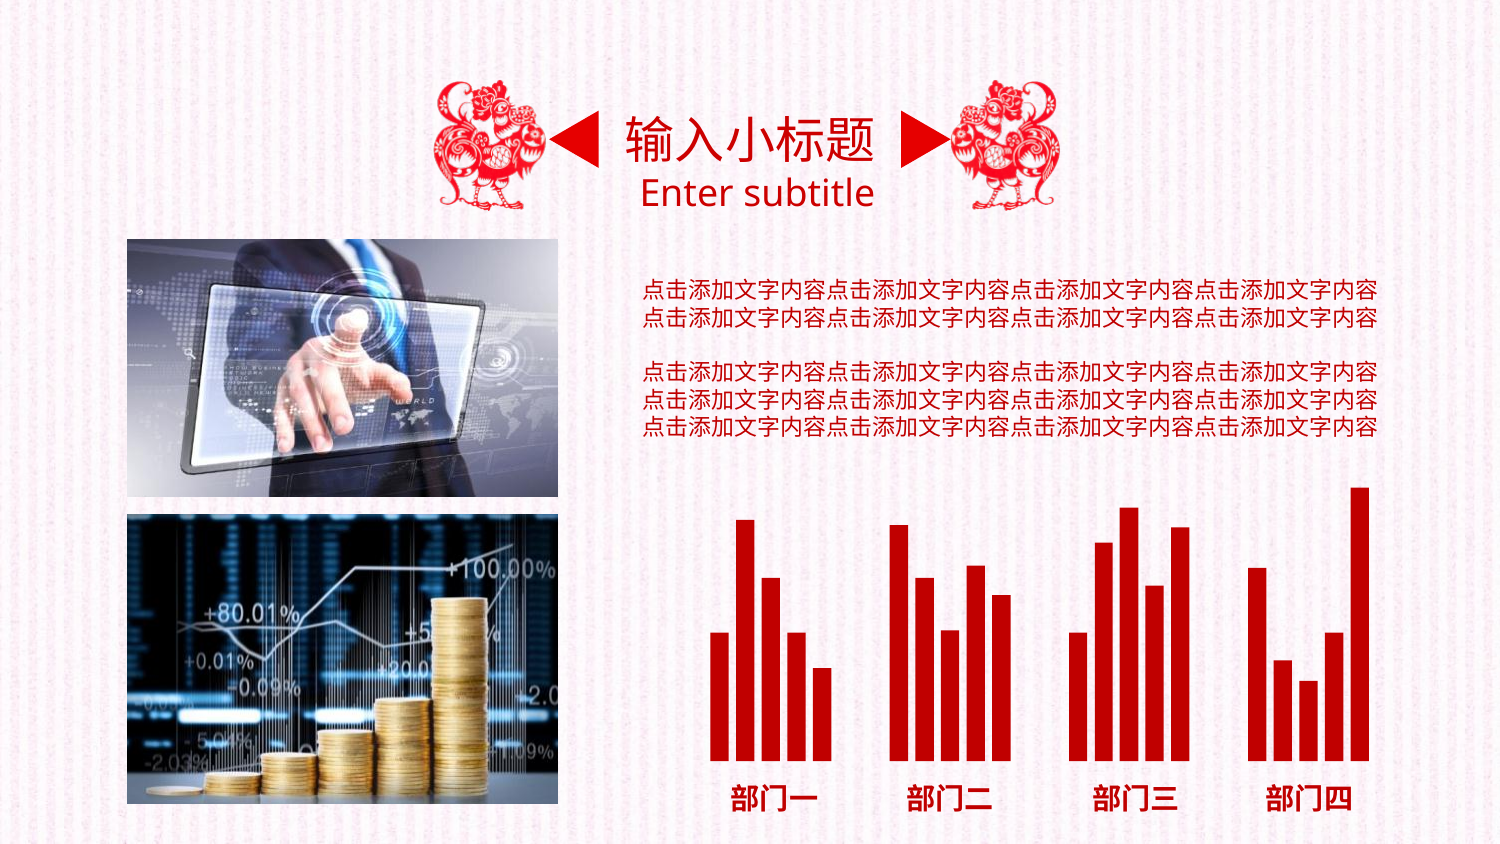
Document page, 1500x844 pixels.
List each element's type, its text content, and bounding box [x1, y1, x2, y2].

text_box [709, 487, 1370, 762]
picture [0, 0, 1500, 844]
text_box 部门二 [891, 772, 1071, 823]
text_box 部门一 [716, 772, 891, 823]
text_box [899, 108, 925, 170]
text_box 输入小标题 [610, 101, 890, 177]
text_box 部门三 [1077, 772, 1250, 823]
text_box 部门四 [1250, 772, 1431, 823]
text_box [571, 108, 601, 170]
text_box 点击添加文字内容点击添加文字内容点击添加文字内容点击添加文字内容 点击添加文字内容点击添加文字内容点击添加文字内容点击添加文字内容 点击添加文字内容点击添加文字内容点击添加文字内容点击添加文字内容 点击添加文字内容点击添加文字内容点击添加文字内容点击添加文字内容 点击添加文字内容点击添加文字内容点击添加文字内容点击添加文字内容 [627, 268, 1459, 476]
text_box Enter subtitle [624, 161, 891, 222]
